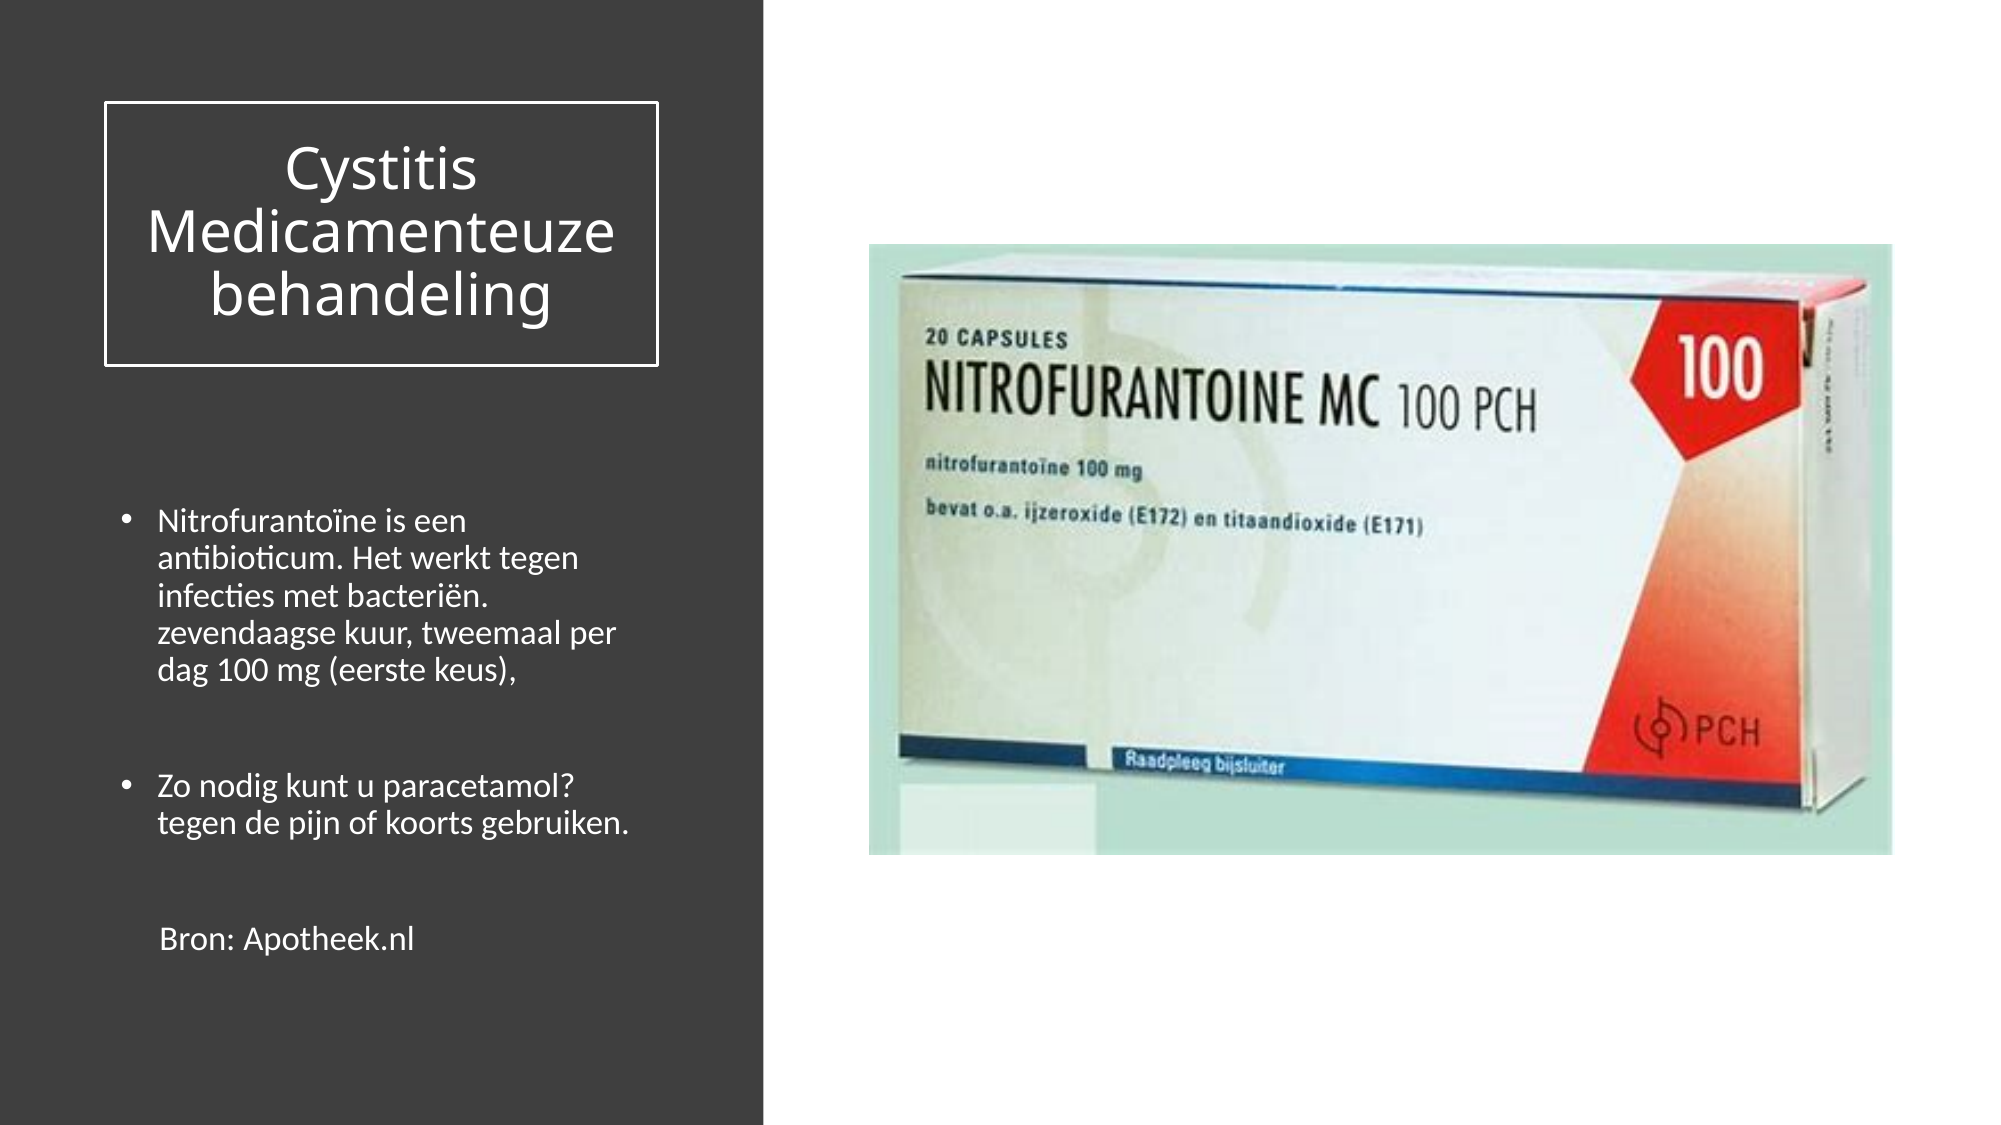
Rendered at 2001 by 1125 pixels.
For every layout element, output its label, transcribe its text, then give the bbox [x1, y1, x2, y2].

list Nitrofurantoïne is een antibioticum. Het werkt tegen infecties met bacteriën. zevendaagse kuur, tweemaal per dag 100 mg (eerste keus), Zo nodig kunt u paracetamol? tegen de pijn of koorts gebruiken. Bron: Apotheek.nl [105, 432, 658, 994]
title Cystitis Medicamenteuze behandeling [105, 102, 658, 366]
picture [869, 244, 1895, 855]
text_box [0, 0, 764, 1125]
